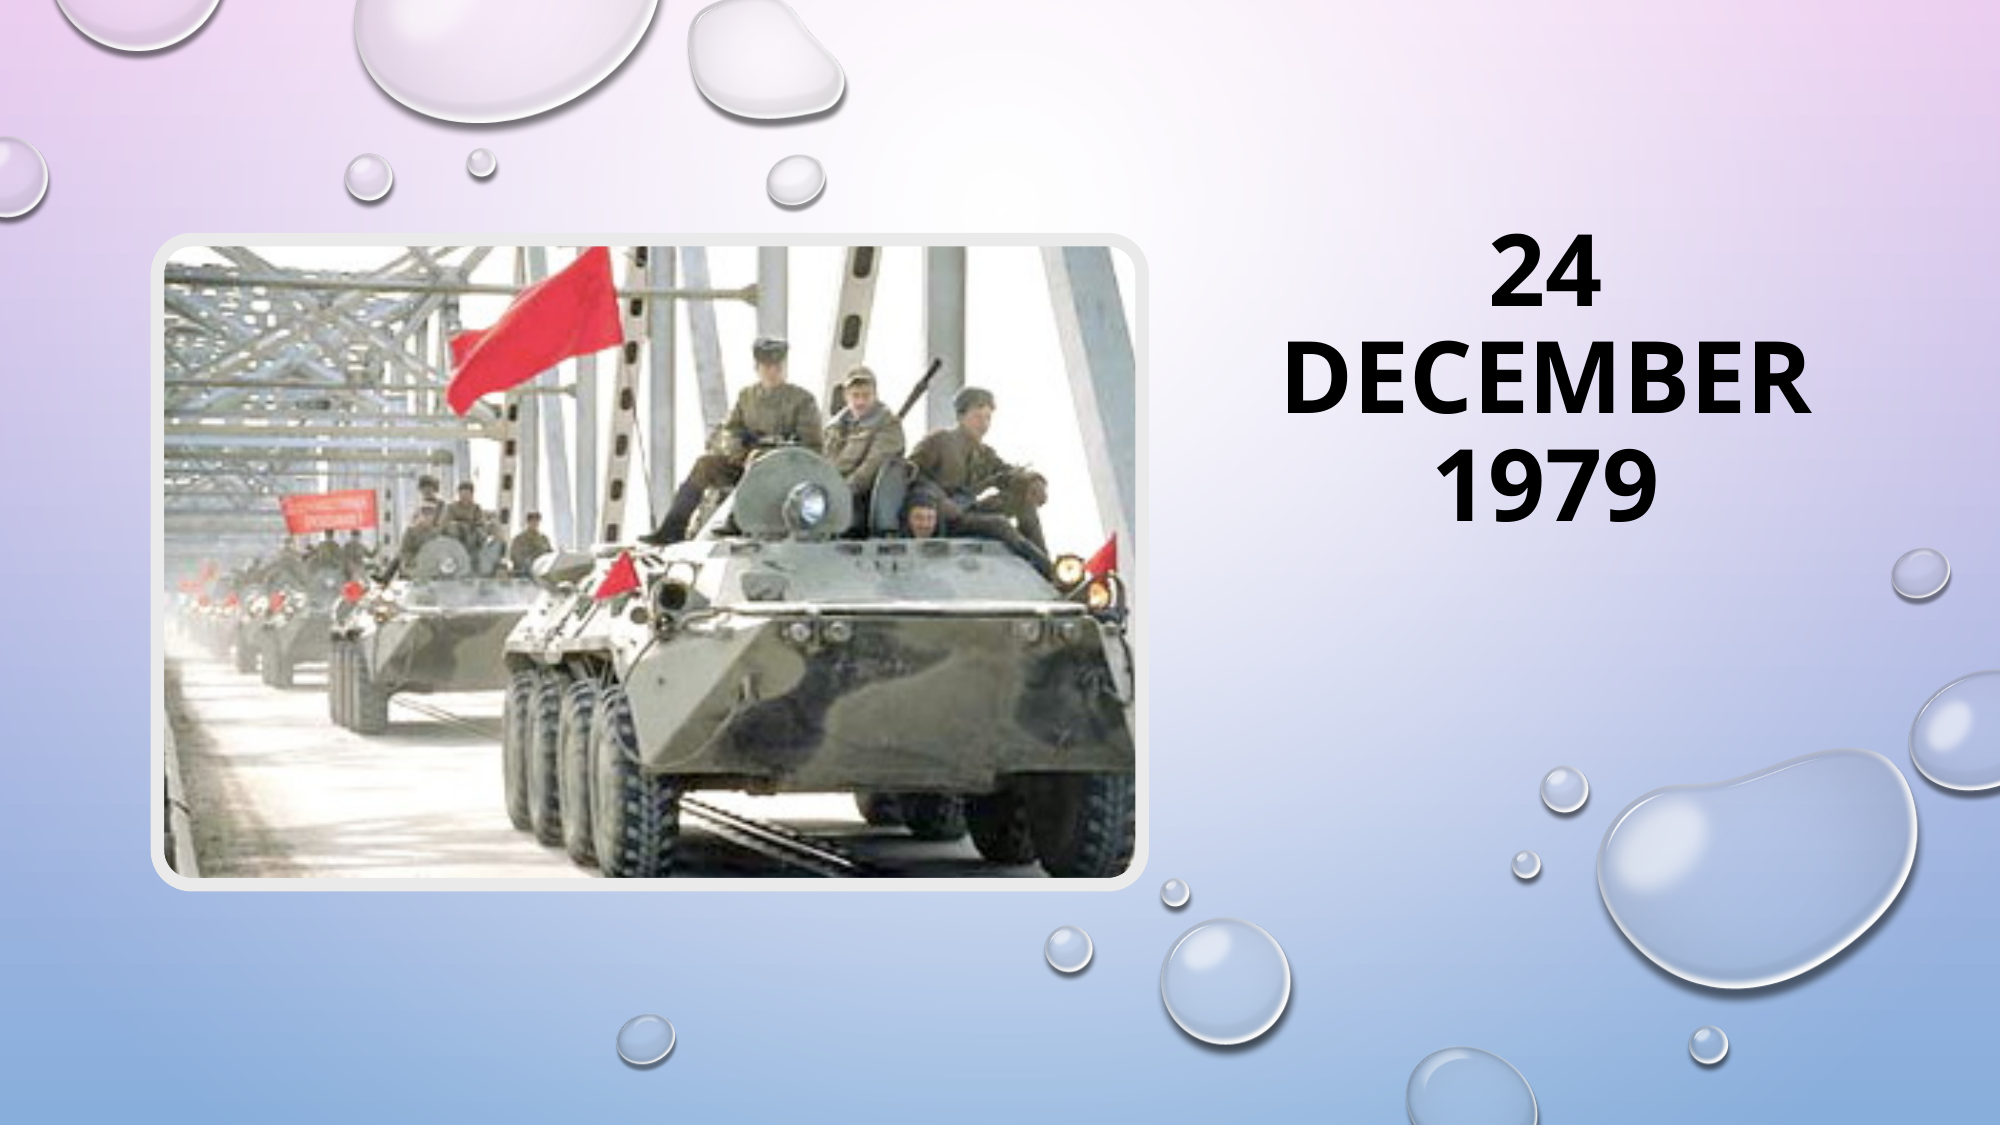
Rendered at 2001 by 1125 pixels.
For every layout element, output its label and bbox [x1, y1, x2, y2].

picture [0, 0, 2000, 1125]
list [157, 239, 1143, 885]
